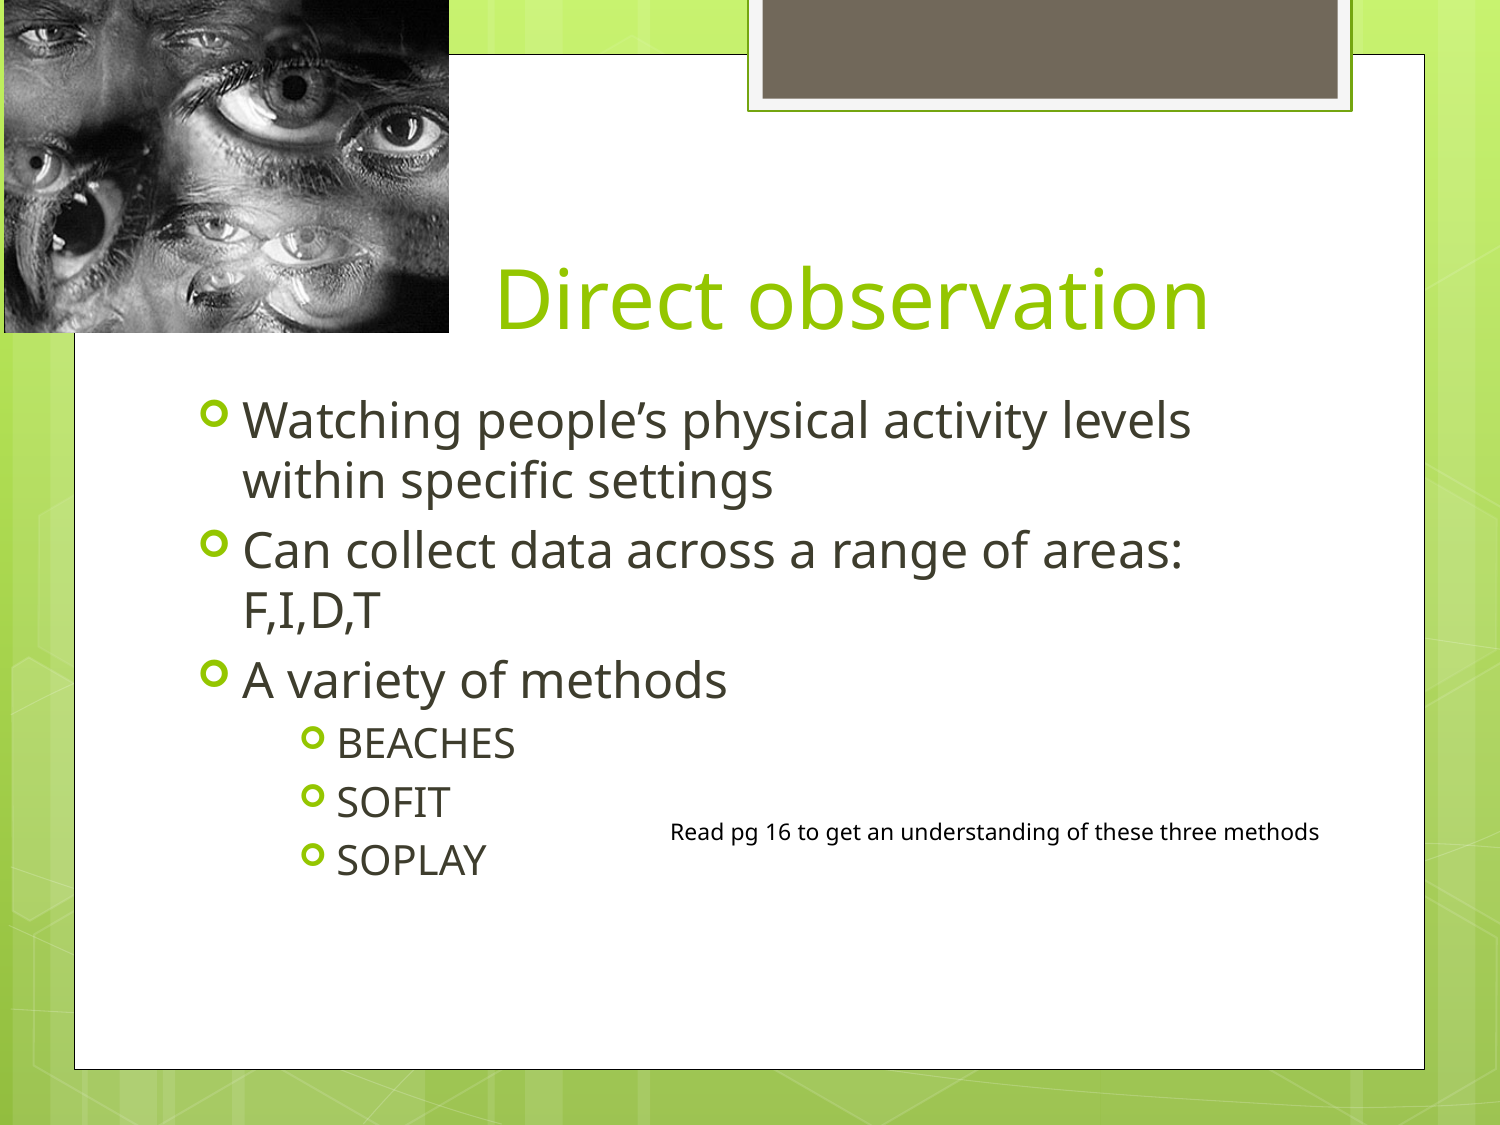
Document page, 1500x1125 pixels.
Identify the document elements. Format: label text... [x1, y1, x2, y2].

text_box Read pg 16 to get an understanding of these three methods [655, 810, 1383, 853]
list Watching people’s physical activity levels within specific settings Can collect data across a range of areas: F,I,D,T A variety of methods BEACHES SOFIT SOPLAY [171, 381, 1283, 957]
picture [4, 0, 449, 334]
title Direct observation [478, 166, 1334, 354]
